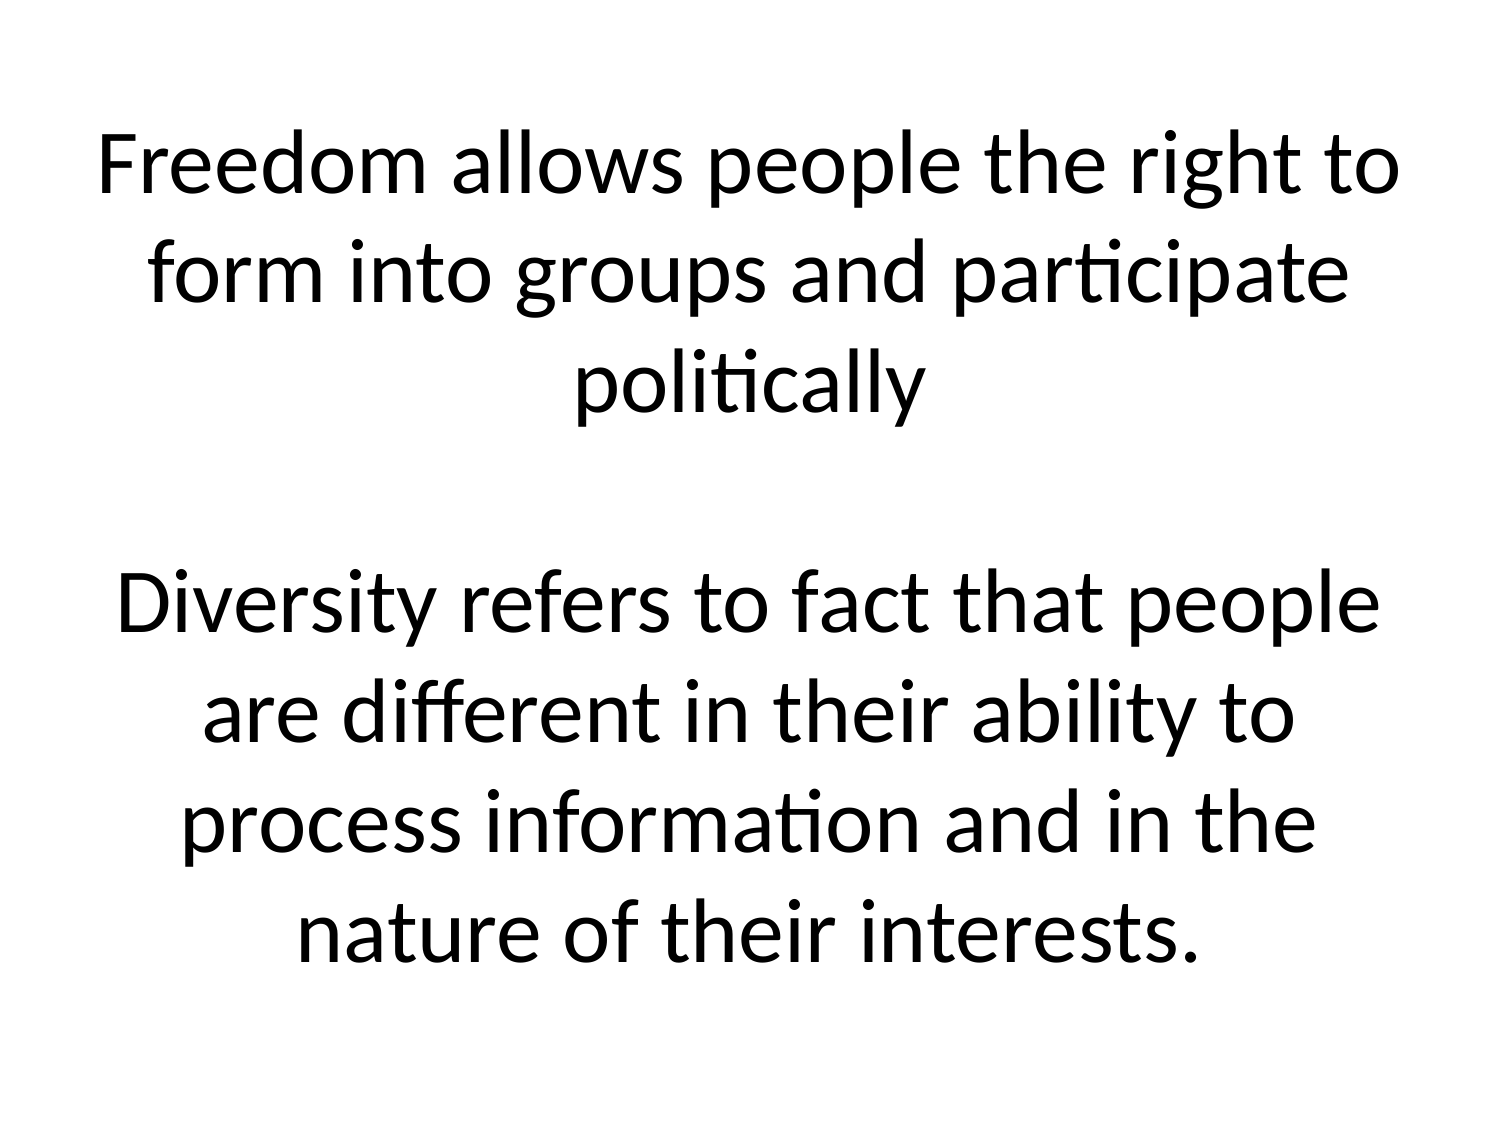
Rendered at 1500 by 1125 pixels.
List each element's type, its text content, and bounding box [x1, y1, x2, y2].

title Freedom allows people the right to form into groups and participate politically Diversity refers to fact that people are different in their ability to process information and in the nature of their interests. [74, 44, 1426, 1038]
